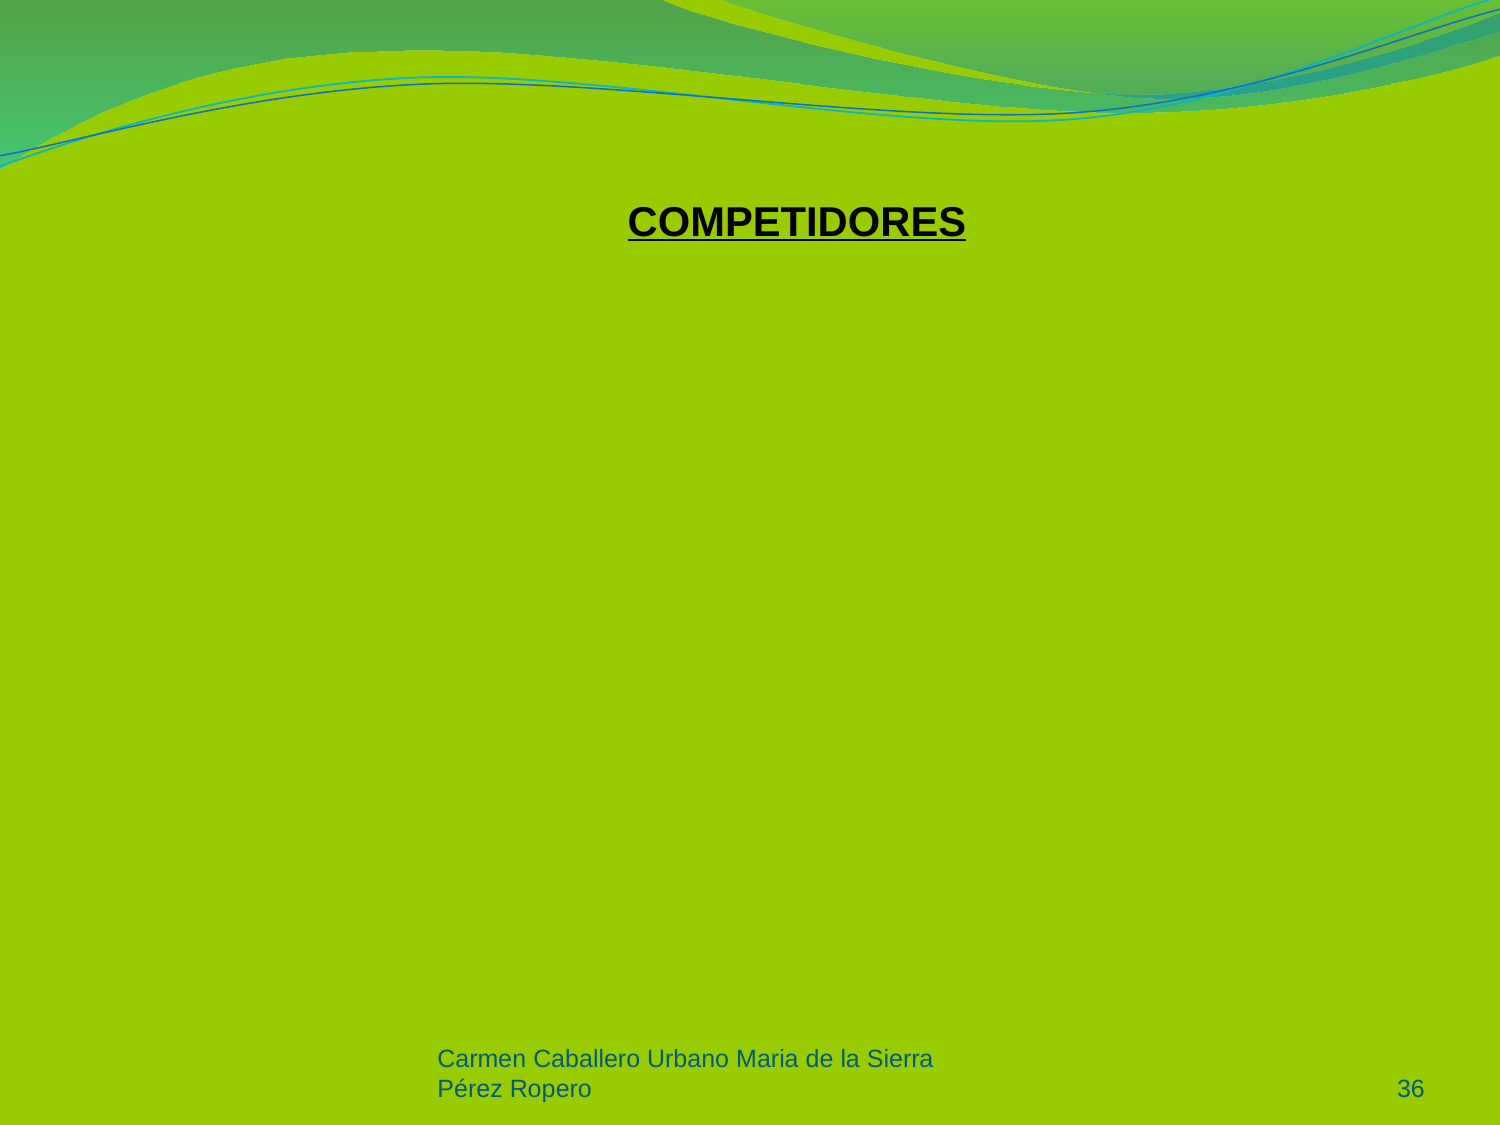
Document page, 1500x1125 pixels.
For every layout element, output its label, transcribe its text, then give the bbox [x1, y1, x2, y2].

slide_number 36 [1299, 1042, 1425, 1103]
footer Carmen Caballero Urbano Maria de la Sierra Pérez Ropero [437, 1042, 988, 1103]
text_box COMPETIDORES [410, 187, 1184, 253]
